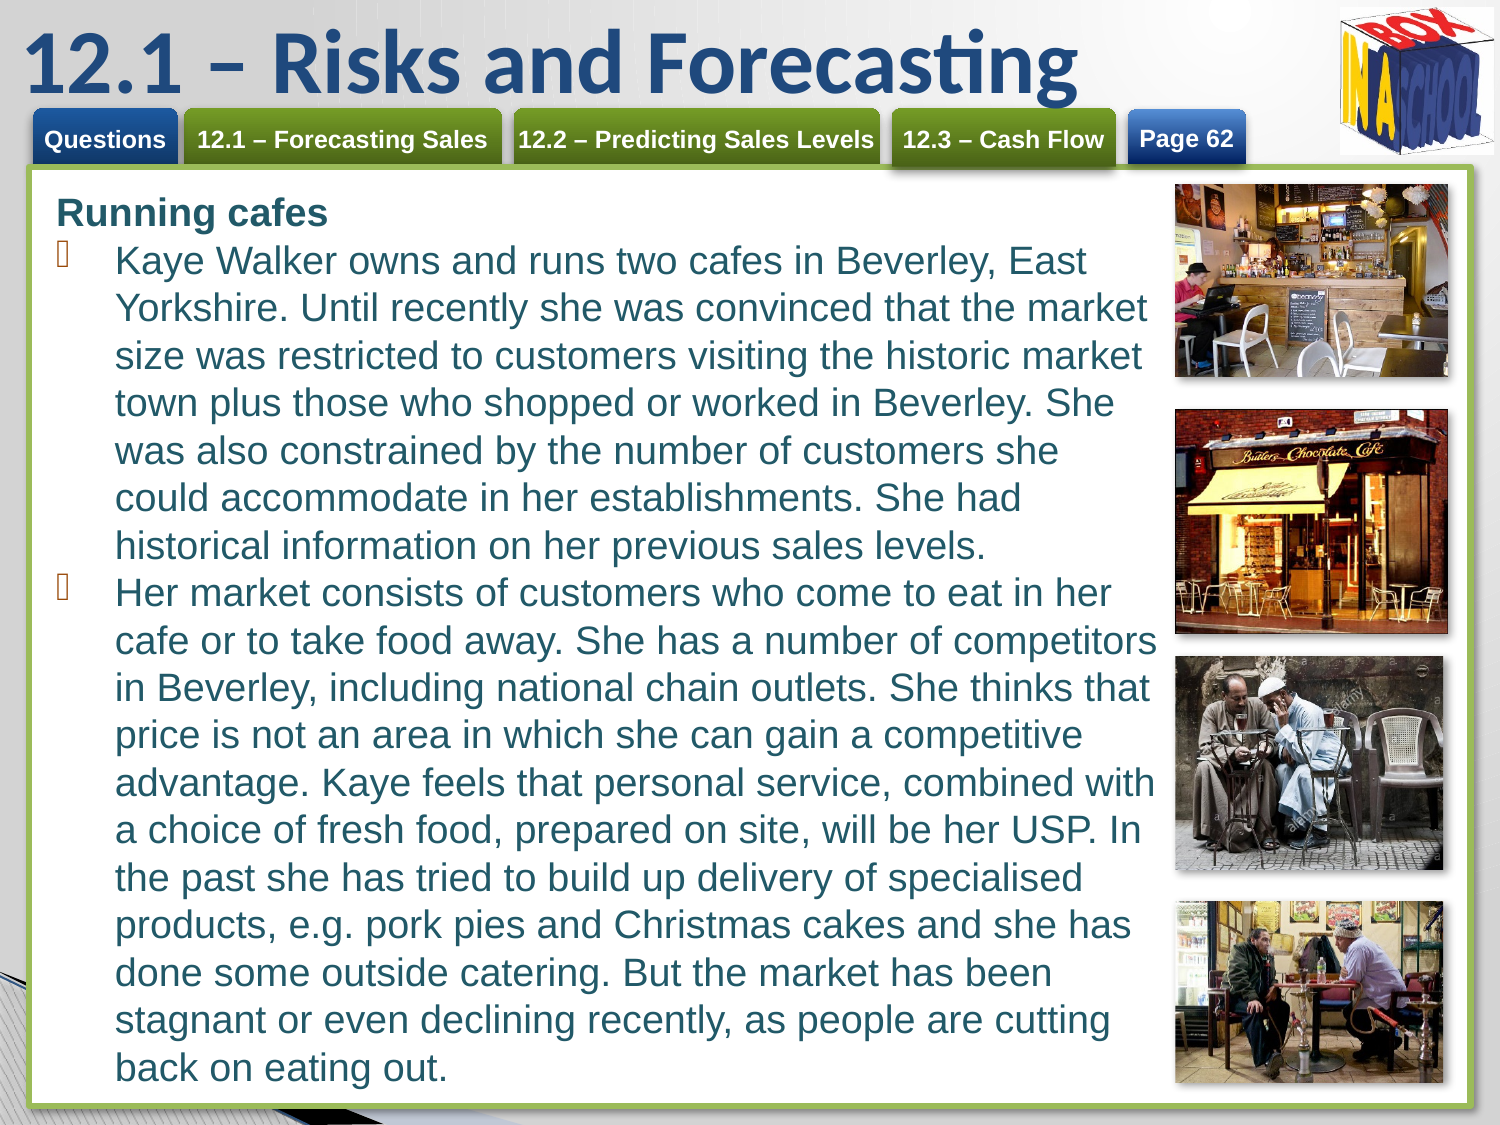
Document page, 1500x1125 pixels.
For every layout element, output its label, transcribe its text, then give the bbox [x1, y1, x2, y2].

picture [1174, 184, 1448, 377]
text_box Page 62 [1127, 109, 1247, 165]
picture [1174, 409, 1448, 634]
picture [281, 1114, 303, 1125]
title 12.1 – Risks and Forecasting [5, 11, 1270, 102]
text_box Running cafes Kaye Walker owns and runs two cafes in Beverley, East Yorkshire. Until recently she was convinced that the market size was restricted to customers visiting the historic market town plus those who shopped or worked in Beverley. She was also constrained by the number of customers she could accommodate in her establishments. She had historical information on her previous sales levels. Her market consists of customers who come to eat in her cafe or to take food away. She has a number of competitors in Beverley, including national chain outlets. She thinks that price is not an area in which she can gain a competitive advantage. Kaye feels that personal service, combined with a choice of fresh food, prepared on site, will be her USP. In the past she has tried to build up delivery of specialised products, e.g. pork pies and Christmas cakes and she has done some outside catering. But the market has been stagnant or even declining recently, as people are cutting back on eating out. [41, 179, 1176, 1097]
picture [1340, 7, 1495, 155]
picture [1174, 655, 1444, 870]
picture [1174, 901, 1444, 1083]
